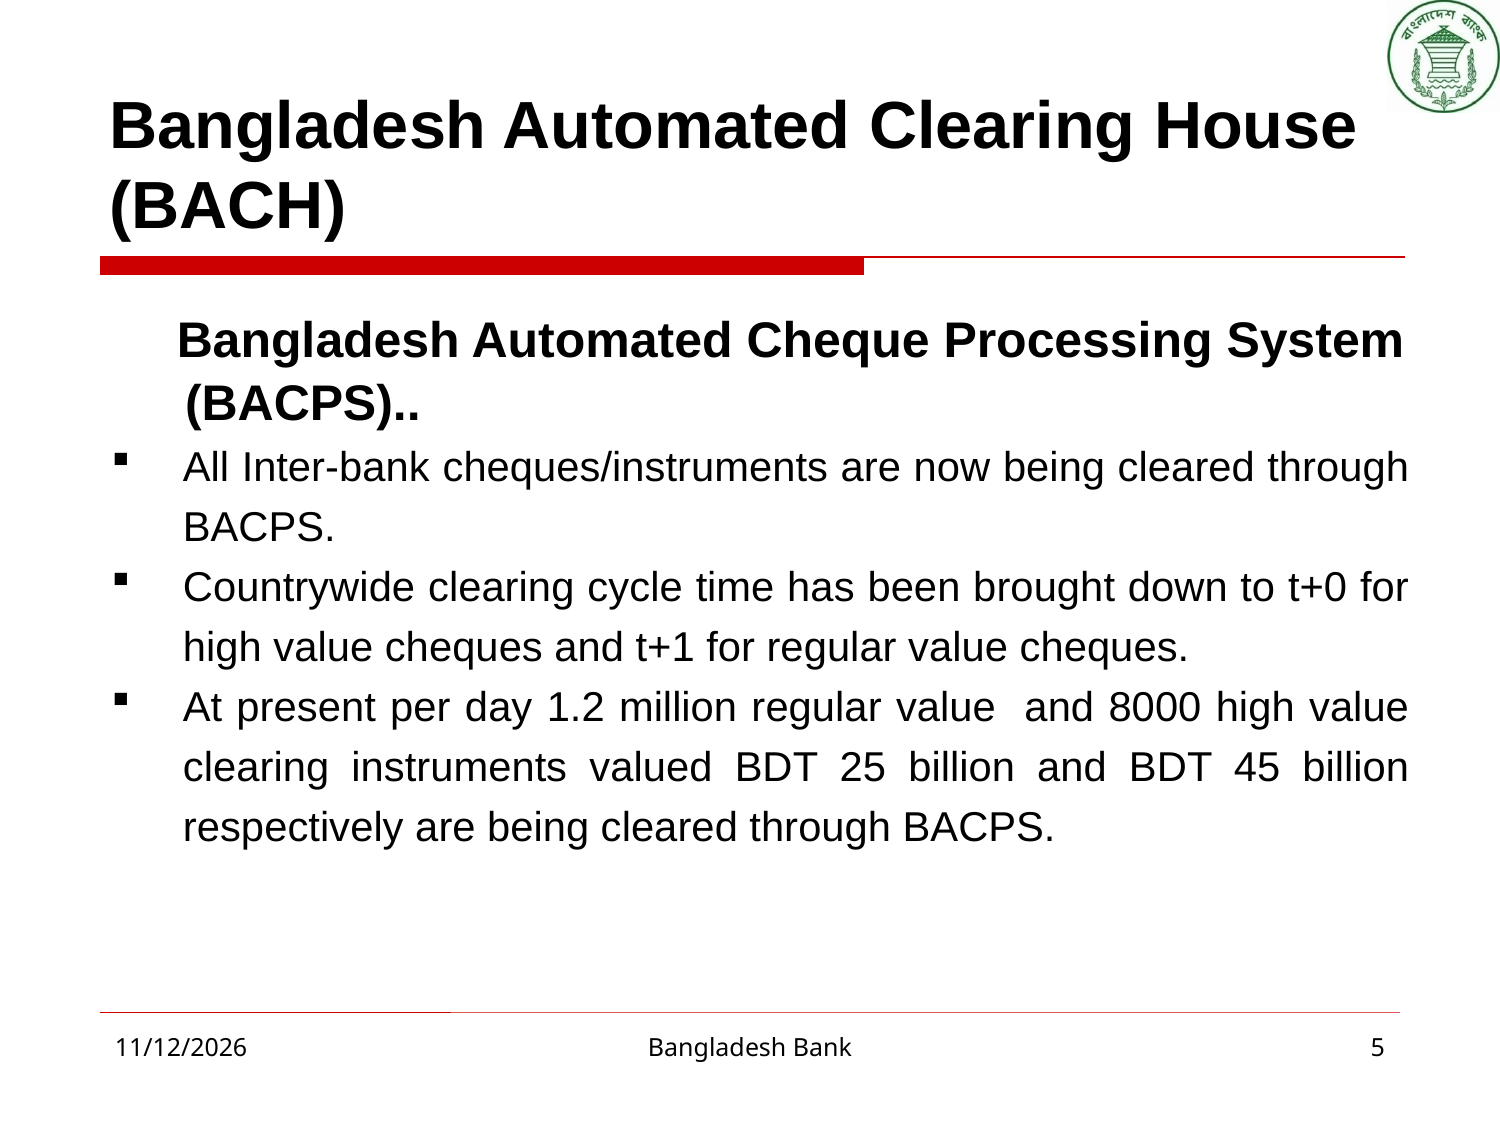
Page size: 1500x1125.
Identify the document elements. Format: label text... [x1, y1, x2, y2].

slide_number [99, 1024, 426, 1103]
picture [1387, 0, 1500, 113]
slide_number 5 [1074, 1024, 1401, 1103]
list Bangladesh Automated Cheque Processing System (BACPS).. All Inter-bank cheques/instruments are now being cleared through BACPS. Countrywide clearing cycle time has been brought down to t+0 for high value cheques and t+1 for regular value cheques. At present per day 1.2 million regular value and 8000 high value clearing instruments valued BDT 25 billion and BDT 45 billion respectively are being cleared through BACPS. [92, 287, 1426, 913]
footer Bangladesh Bank [512, 1024, 988, 1103]
title Bangladesh Automated Clearing House (BACH) [93, 49, 1407, 250]
